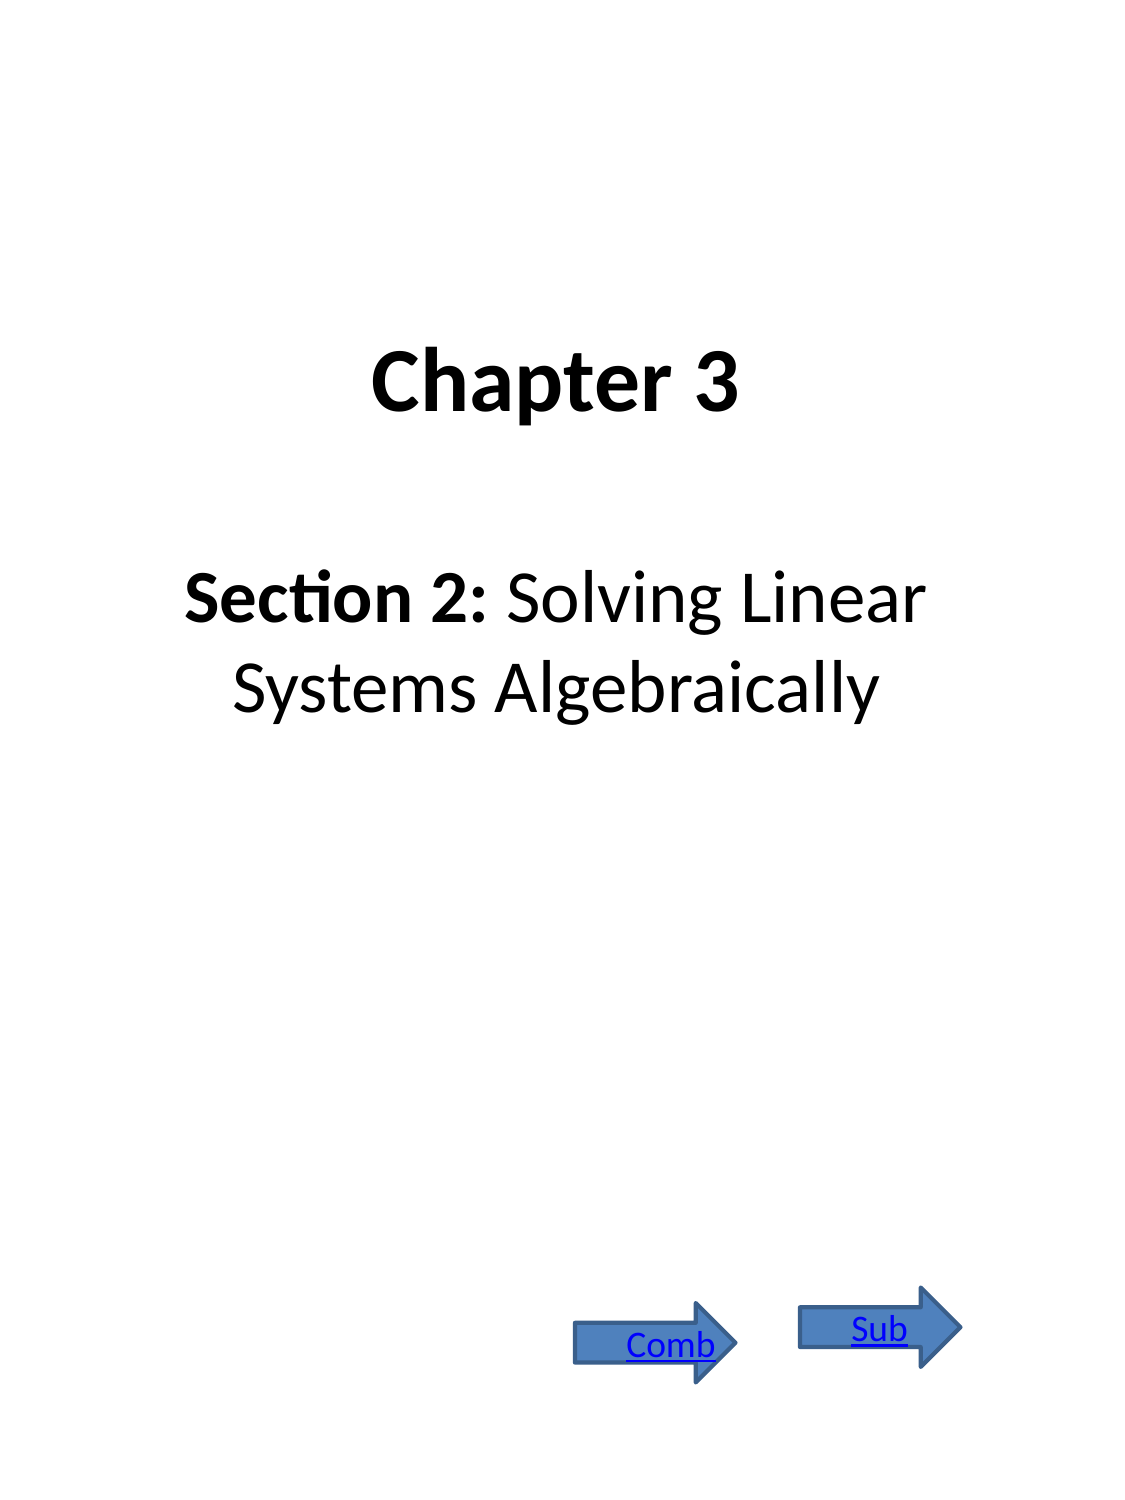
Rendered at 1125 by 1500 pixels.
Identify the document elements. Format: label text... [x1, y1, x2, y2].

list Section 2: Solving Linear Systems Algebraically [50, 539, 1063, 775]
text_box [574, 1302, 736, 1383]
title Chapter 3 [50, 249, 1063, 500]
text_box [799, 1287, 961, 1368]
